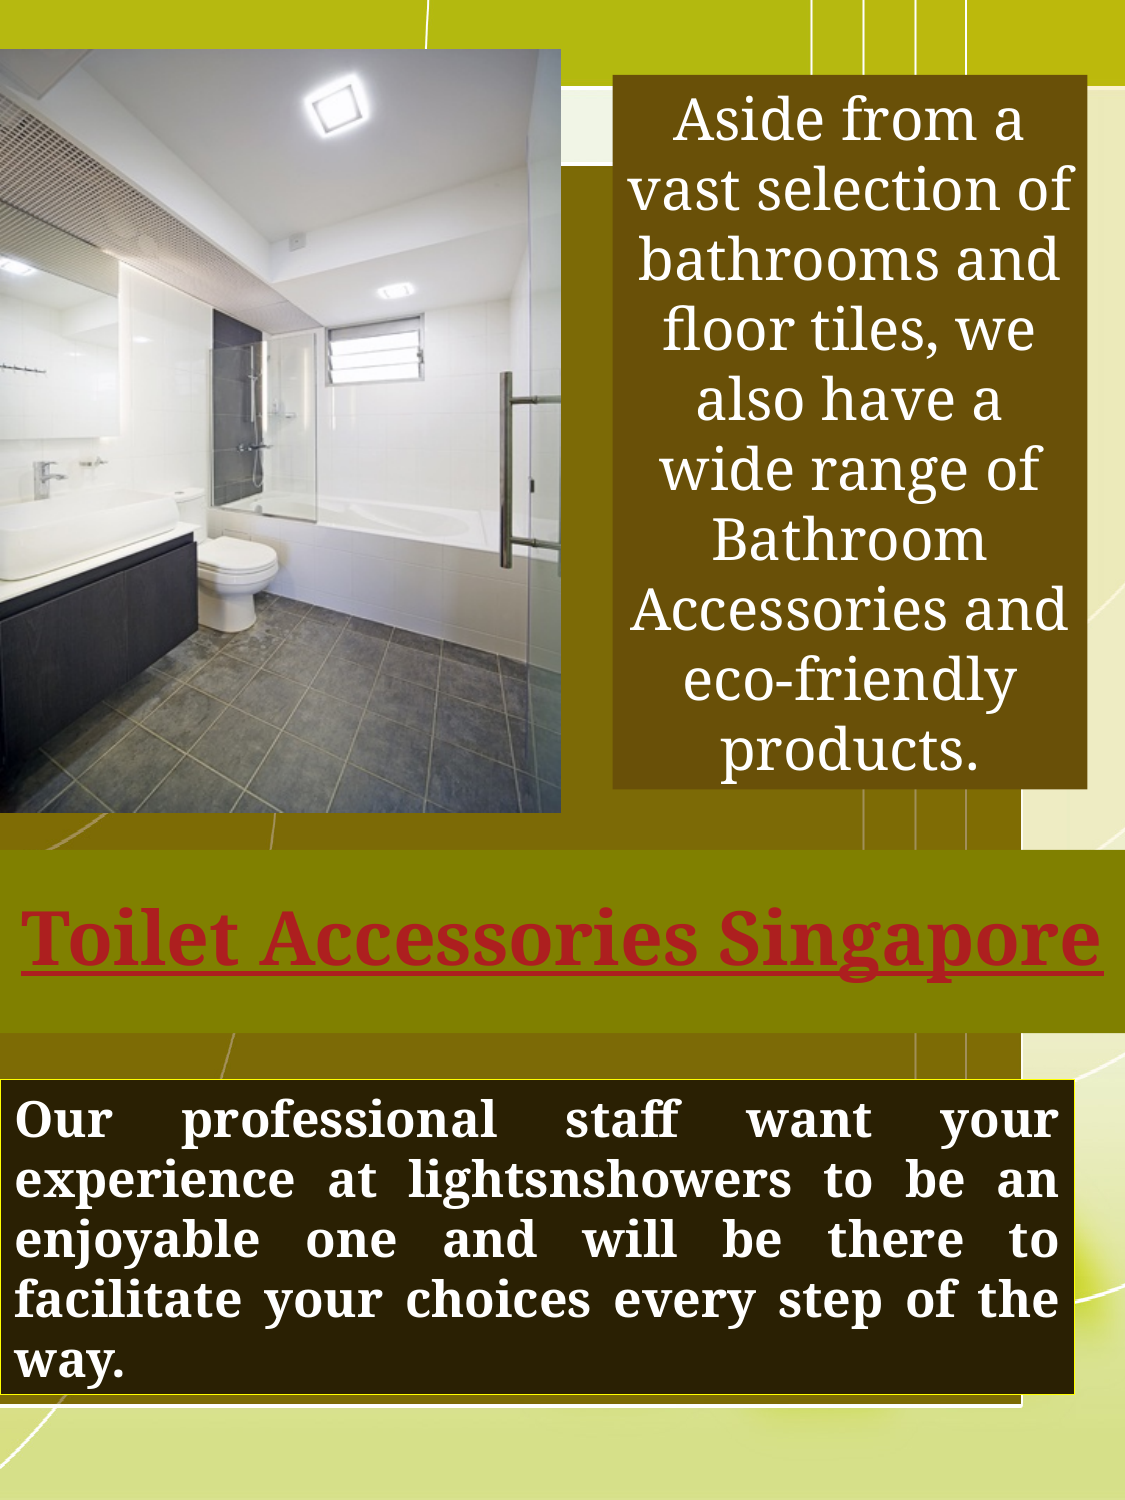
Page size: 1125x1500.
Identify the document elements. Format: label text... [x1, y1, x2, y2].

text_box Aside from a vast selection of bathrooms and floor tiles, we also have a wide range of Bathroom Accessories and eco-friendly products. [612, 74, 1088, 790]
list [0, 49, 562, 813]
text_box Our professional staff want your experience at lightsnshowers to be an enjoyable one and will be there to facilitate your choices every step of the way. [0, 1079, 1075, 1395]
picture [0, 0, 1125, 849]
title Toilet Accessories Singapore [0, 849, 1125, 1034]
picture [0, 1034, 1125, 1500]
